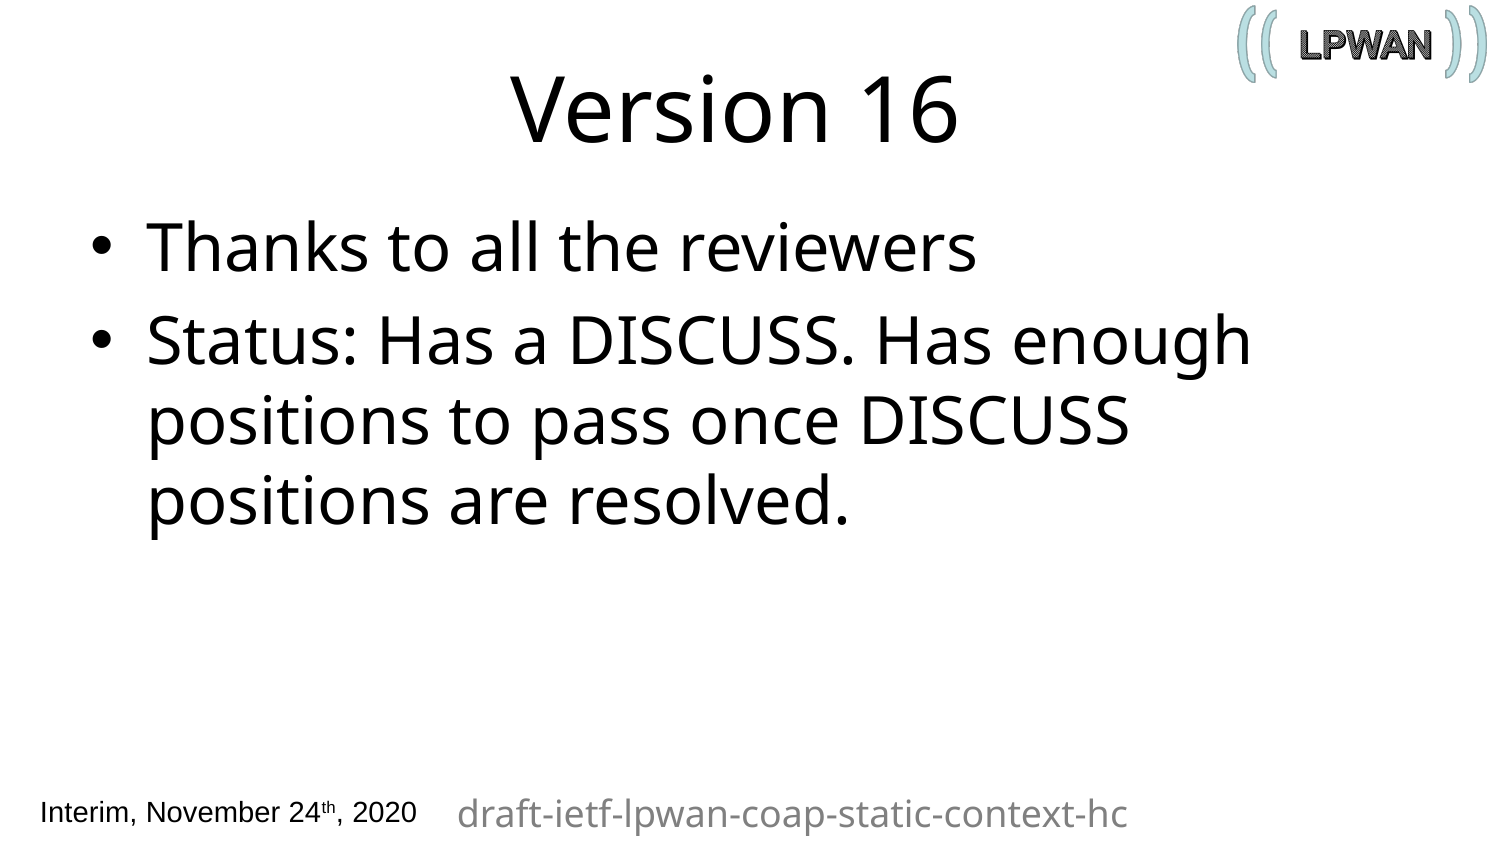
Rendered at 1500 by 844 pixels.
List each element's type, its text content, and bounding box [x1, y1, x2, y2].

picture [1237, 5, 1487, 83]
list Thanks to all the reviewers Status: Has a DISCUSS. Has enough positions to pass once DISCUSS positions are resolved. [75, 196, 1425, 754]
text_box draft-ietf-lpwan-coap-static-context-hc [442, 783, 1192, 843]
title Version 16 [88, 24, 1383, 188]
